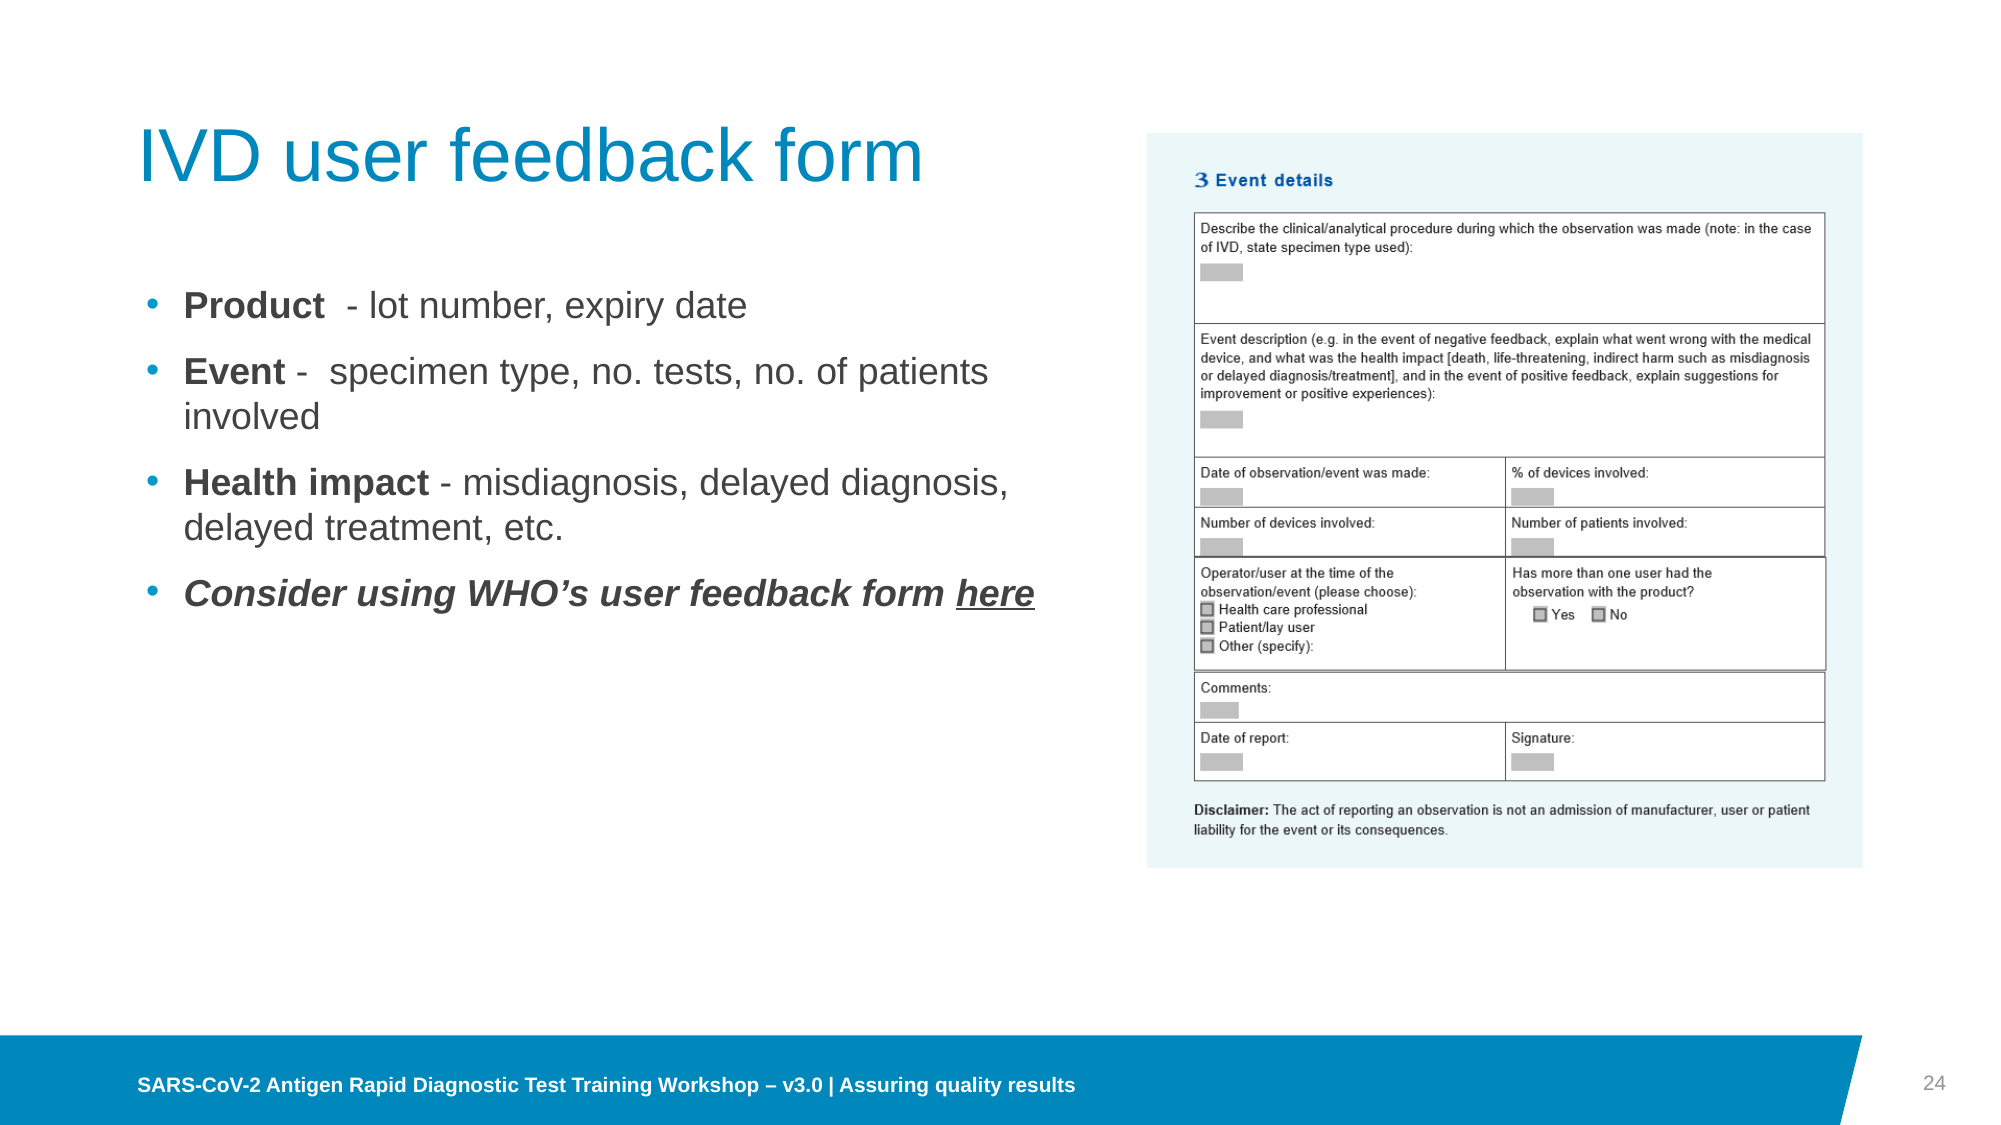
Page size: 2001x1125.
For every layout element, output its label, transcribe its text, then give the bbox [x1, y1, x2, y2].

footer SARS-CoV-2 Antigen Rapid Diagnostic Test Training Workshop – v3.0 | Assuring quality results [137, 1042, 1338, 1125]
list Product - lot number, expiry date Event - specimen type, no. tests, no. of patients involved Health impact - misdiagnosis, delayed diagnosis, delayed treatment, etc. Consider using WHO’s user feedback form here [143, 280, 1121, 681]
picture [1147, 133, 1863, 868]
slide_number 24 [1862, 1035, 1947, 1125]
title IVD user feedback form [137, 42, 1863, 198]
